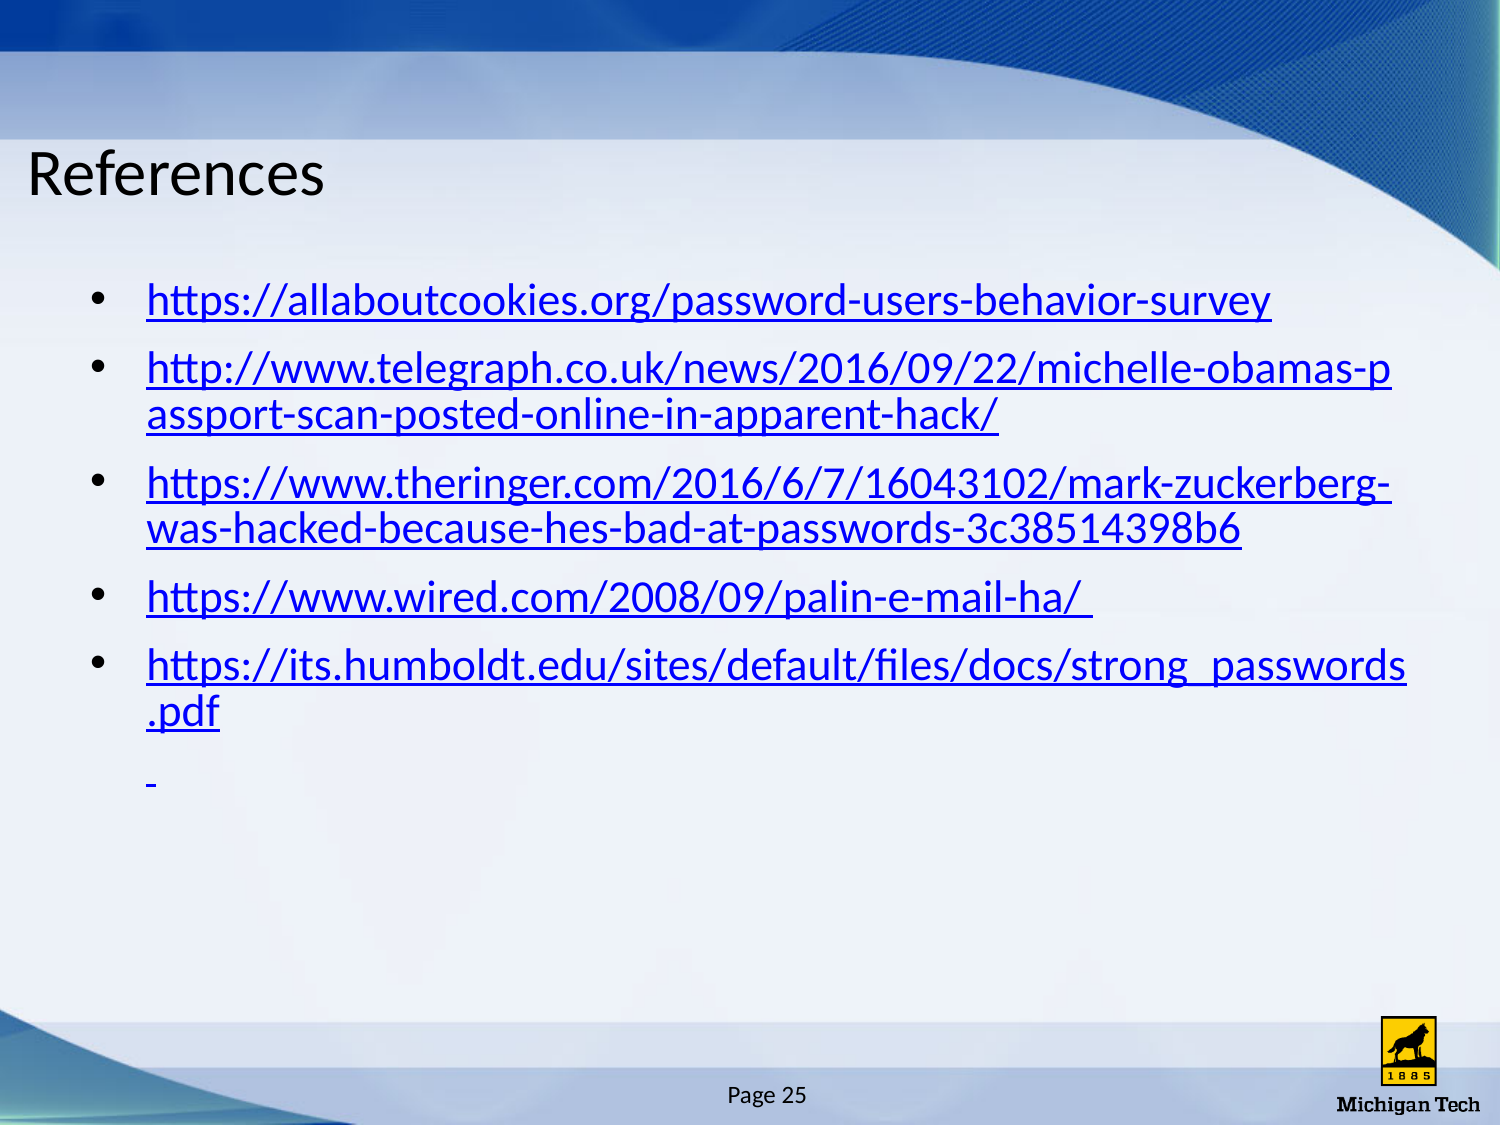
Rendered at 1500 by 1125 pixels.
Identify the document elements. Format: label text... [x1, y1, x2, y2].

picture [0, 0, 1500, 1125]
title References [12, 75, 1500, 263]
list https://allaboutcookies.org/password-users-behavior-survey http://www.telegraph.co.uk/news/2016/09/22/michelle-obamas-passport-scan-posted-online-in-apparent-hack/ https://www.theringer.com/2016/6/7/16043102/mark-zuckerberg-was-hacked-because-hes-bad-at-passwords-3c38514398b6 https://www.wired.com/2008/09/palin-e-mail-ha/ https://its.humboldt.edu/sites/default/files/docs/strong_passwords.pdf [75, 262, 1425, 1063]
